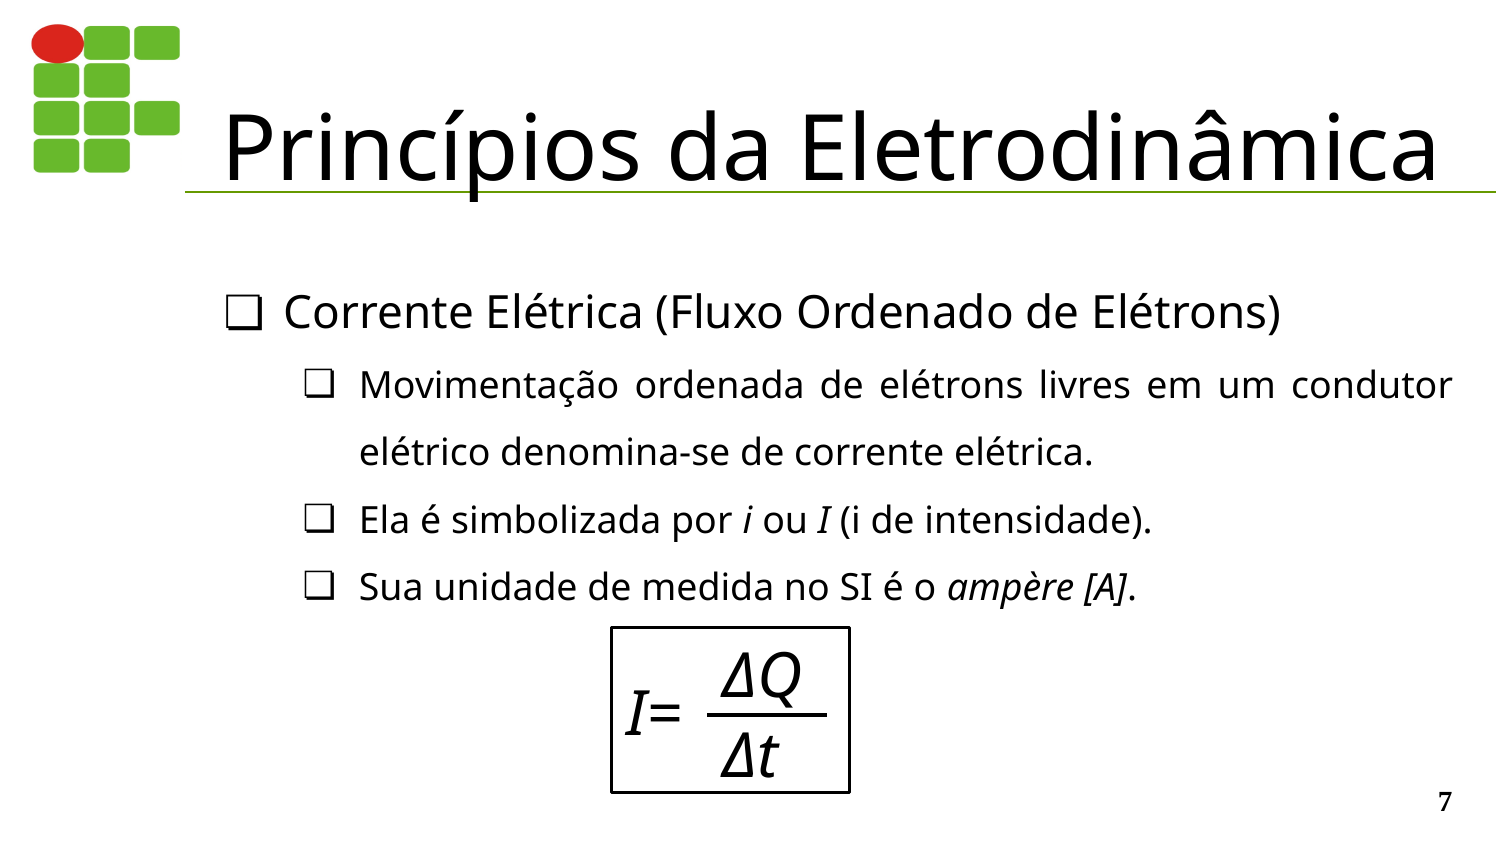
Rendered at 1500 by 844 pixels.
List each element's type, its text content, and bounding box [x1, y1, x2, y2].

text_box I= [611, 627, 850, 793]
text_box ‹#› [1155, 768, 1468, 825]
list Corrente Elétrica (Fluxo Ordenado de Elétrons) Movimentação ordenada de elétrons livres em um condutor elétrico denomina-se de corrente elétrica. Ela é simbolizada por i ou I (i de intensidade). Sua unidade de medida no SI é o ampère [A]. [193, 248, 1469, 610]
title Princípios da Eletrodinâmica [206, 26, 1468, 207]
picture [29, 23, 182, 174]
text_box ΔQ [707, 620, 828, 627]
